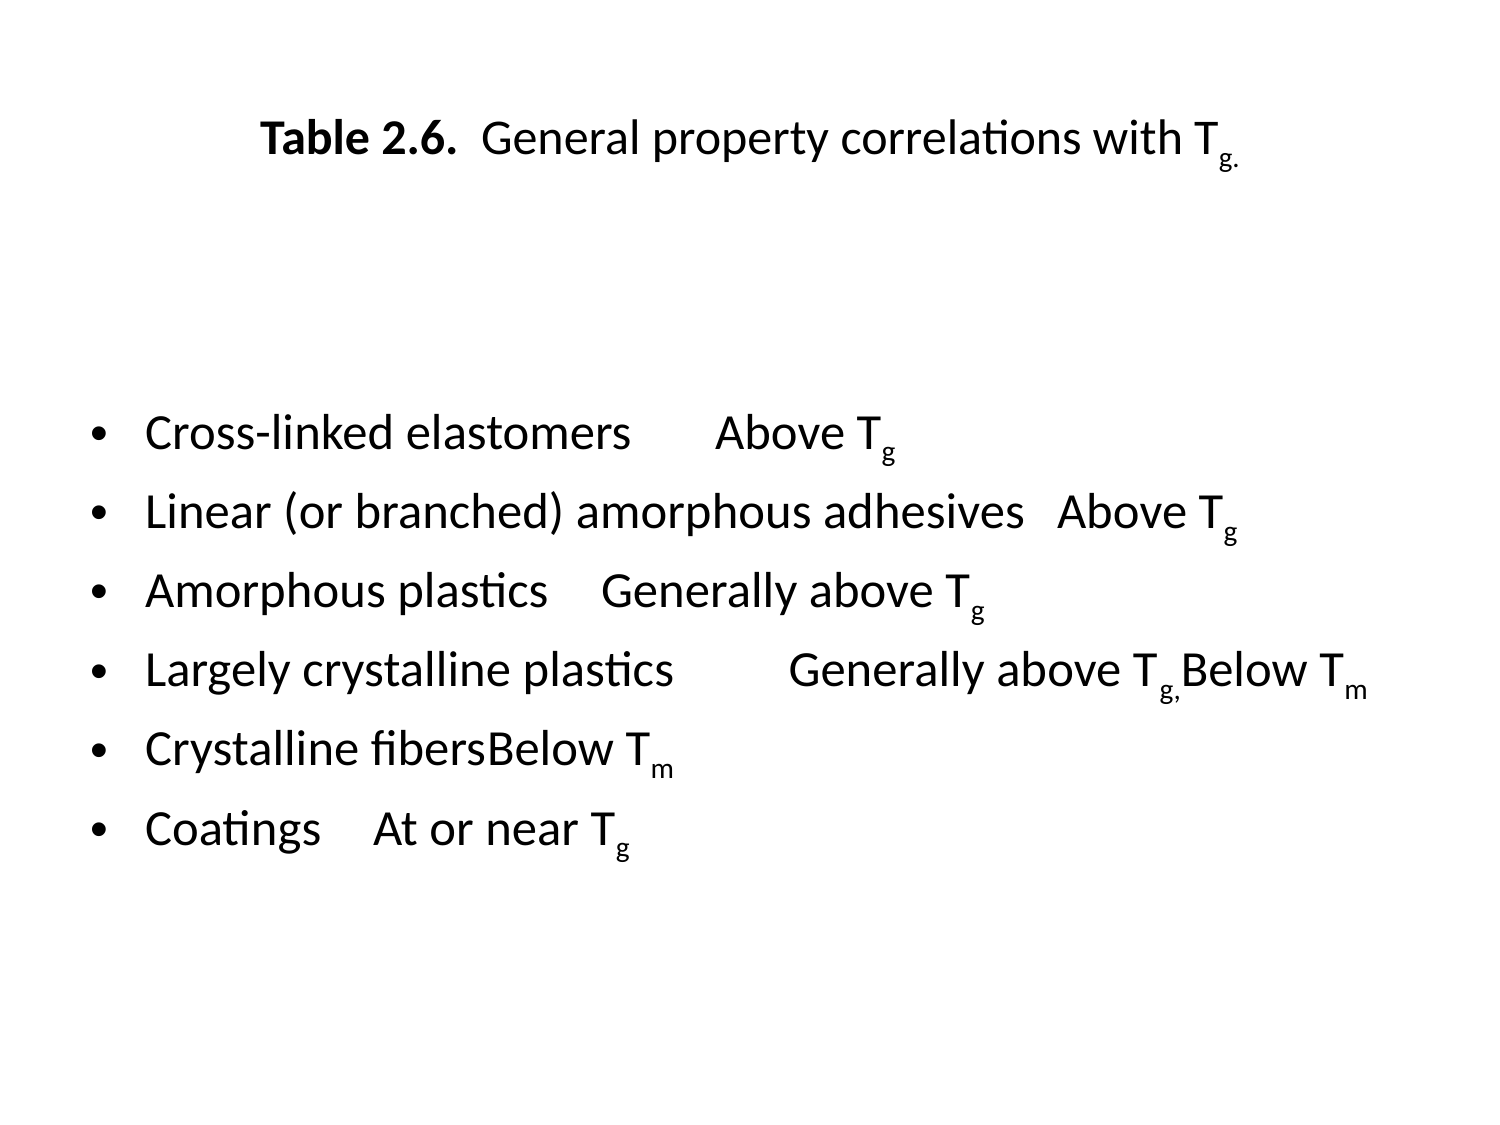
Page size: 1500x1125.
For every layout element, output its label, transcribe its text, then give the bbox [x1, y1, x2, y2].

title Table 2.6. General property correlations with Tg. [75, 45, 1425, 233]
list Cross-linked elastomers Above Tg Linear (or branched) amorphous adhesives Above Tg Amorphous plastics Generally above Tg Largely crystalline plastics Generally above Tg,Below Tm Crystalline fibers Below Tm Coatings At or near Tg [75, 262, 1425, 1005]
